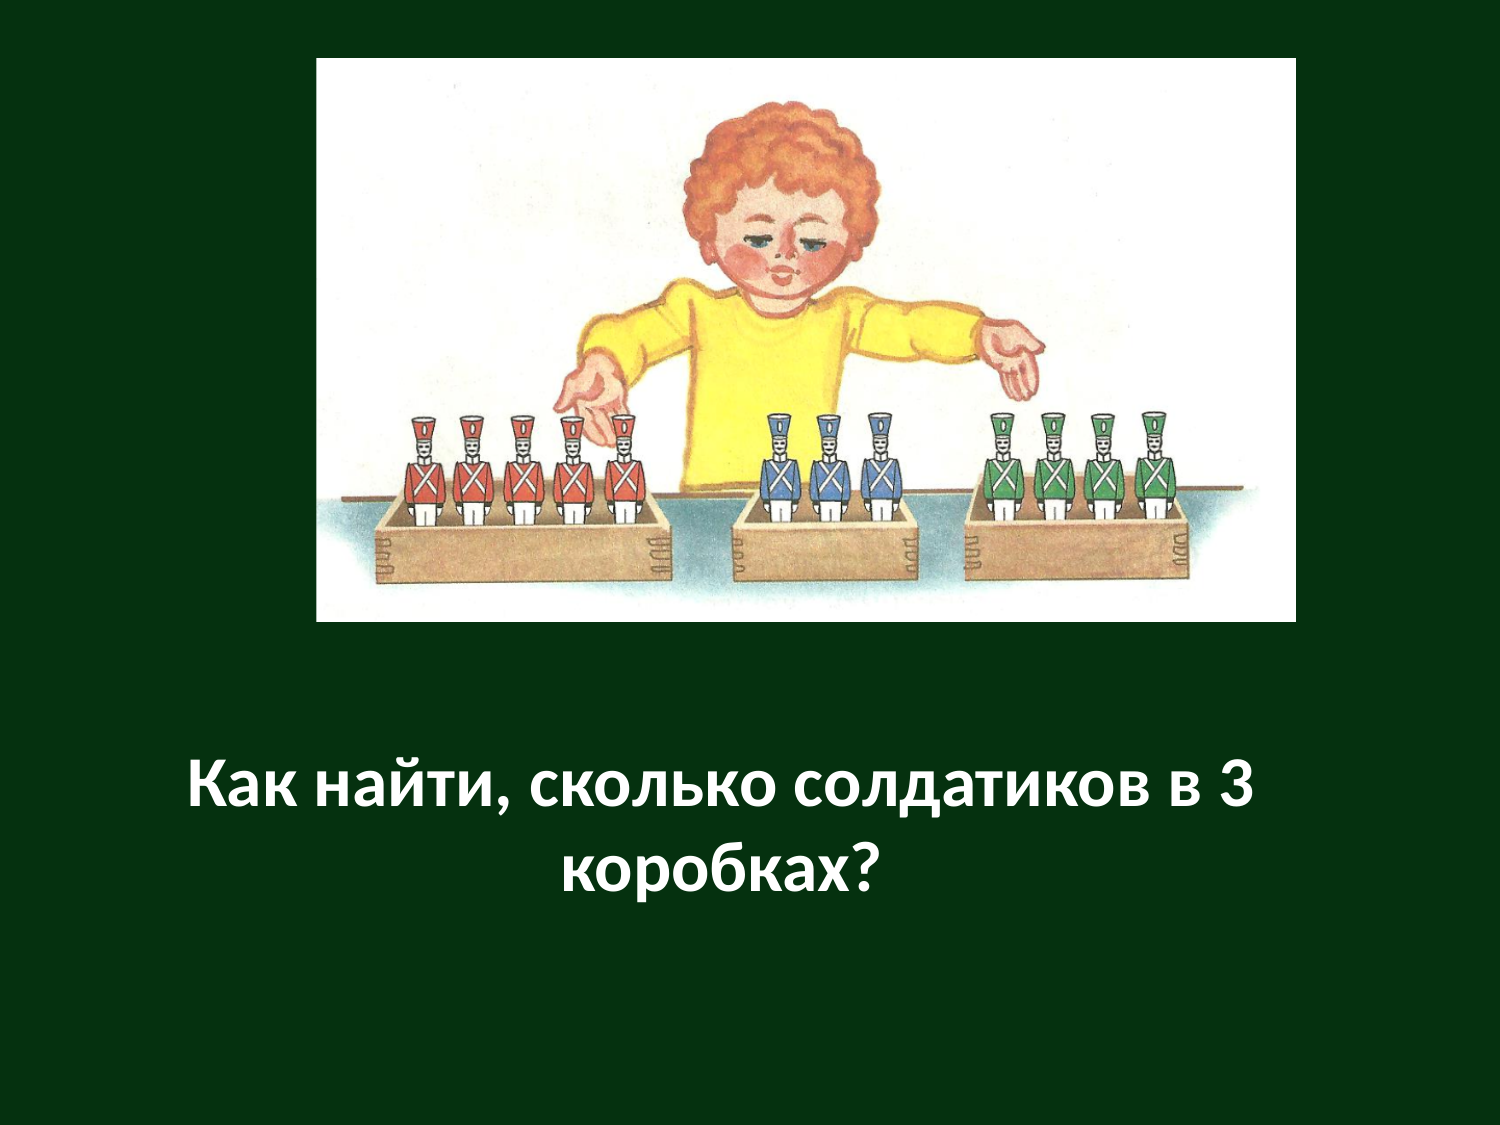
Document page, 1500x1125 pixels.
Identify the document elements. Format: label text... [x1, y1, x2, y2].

title Как найти, сколько солдатиков в 3 коробках? [46, 726, 1397, 914]
picture [316, 58, 1297, 622]
